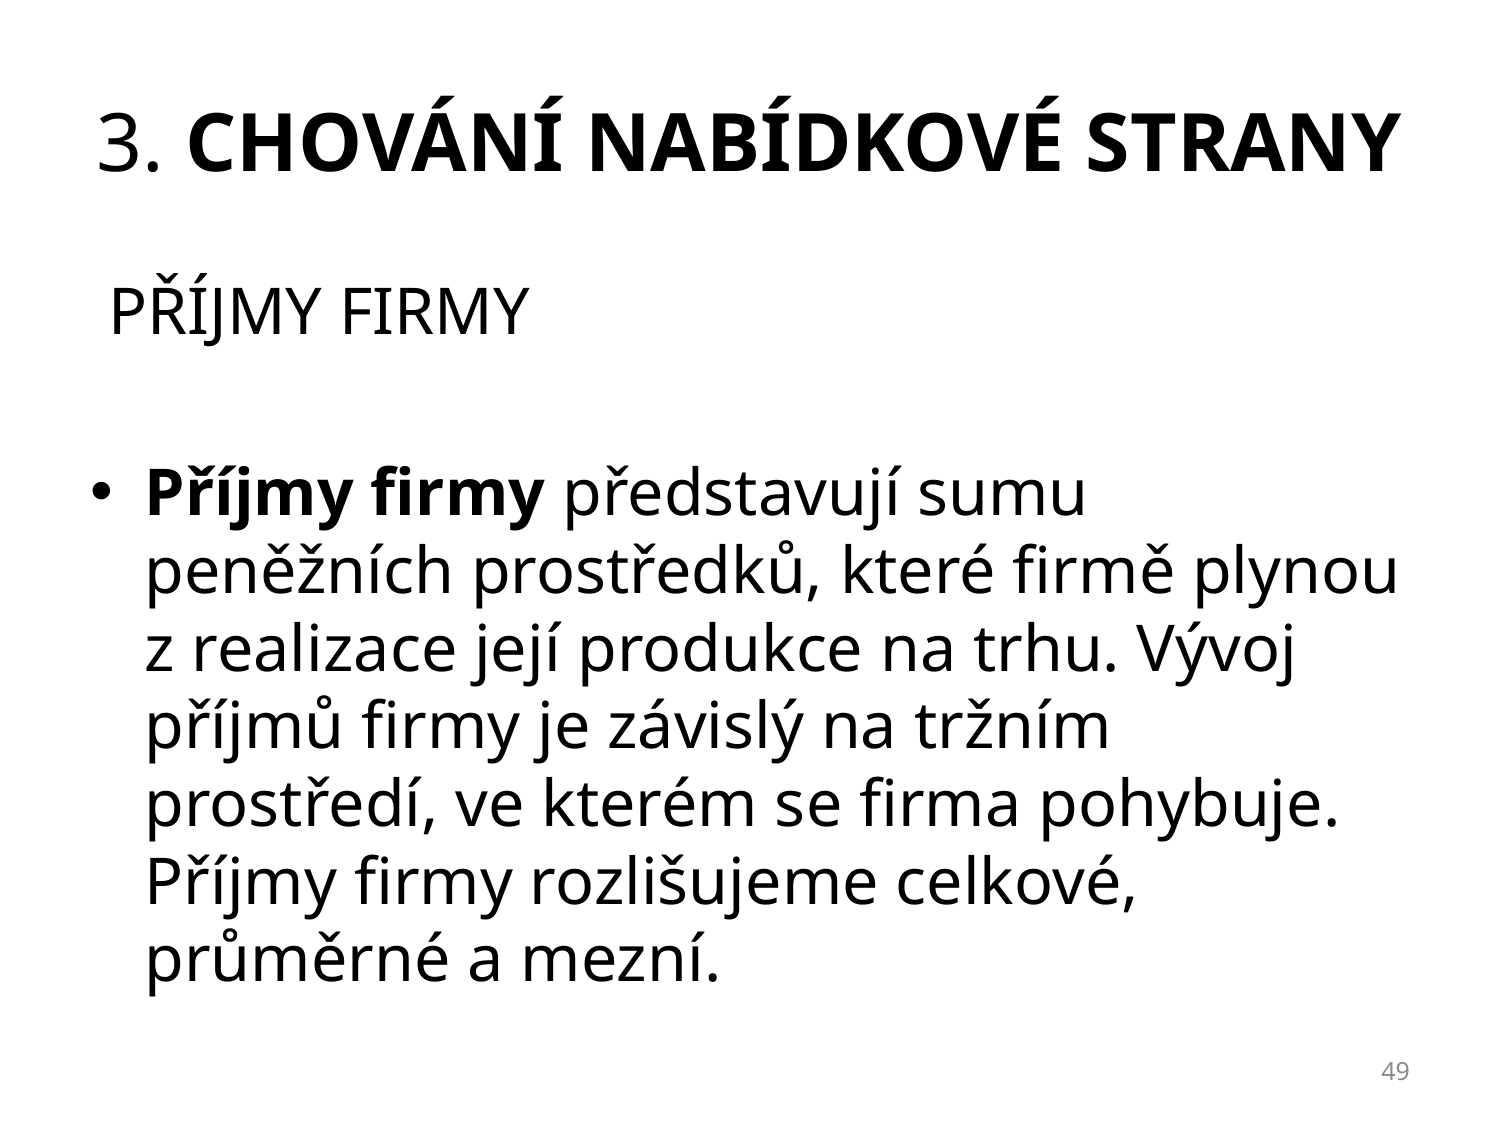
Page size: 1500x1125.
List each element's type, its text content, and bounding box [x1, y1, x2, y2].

title 3. chování NABÍDKOVÉ strany [75, 45, 1425, 233]
list PŘÍJMY FIRMY Příjmy firmy představují sumu peněžních prostředků, které firmě plynou z realizace její produkce na trhu. Vývoj příjmů firmy je závislý na tržním prostředí, ve kterém se firma pohybuje. Příjmy firmy rozlišujeme celkové, průměrné a mezní. [75, 262, 1425, 1005]
slide_number 49 [1074, 1042, 1425, 1103]
